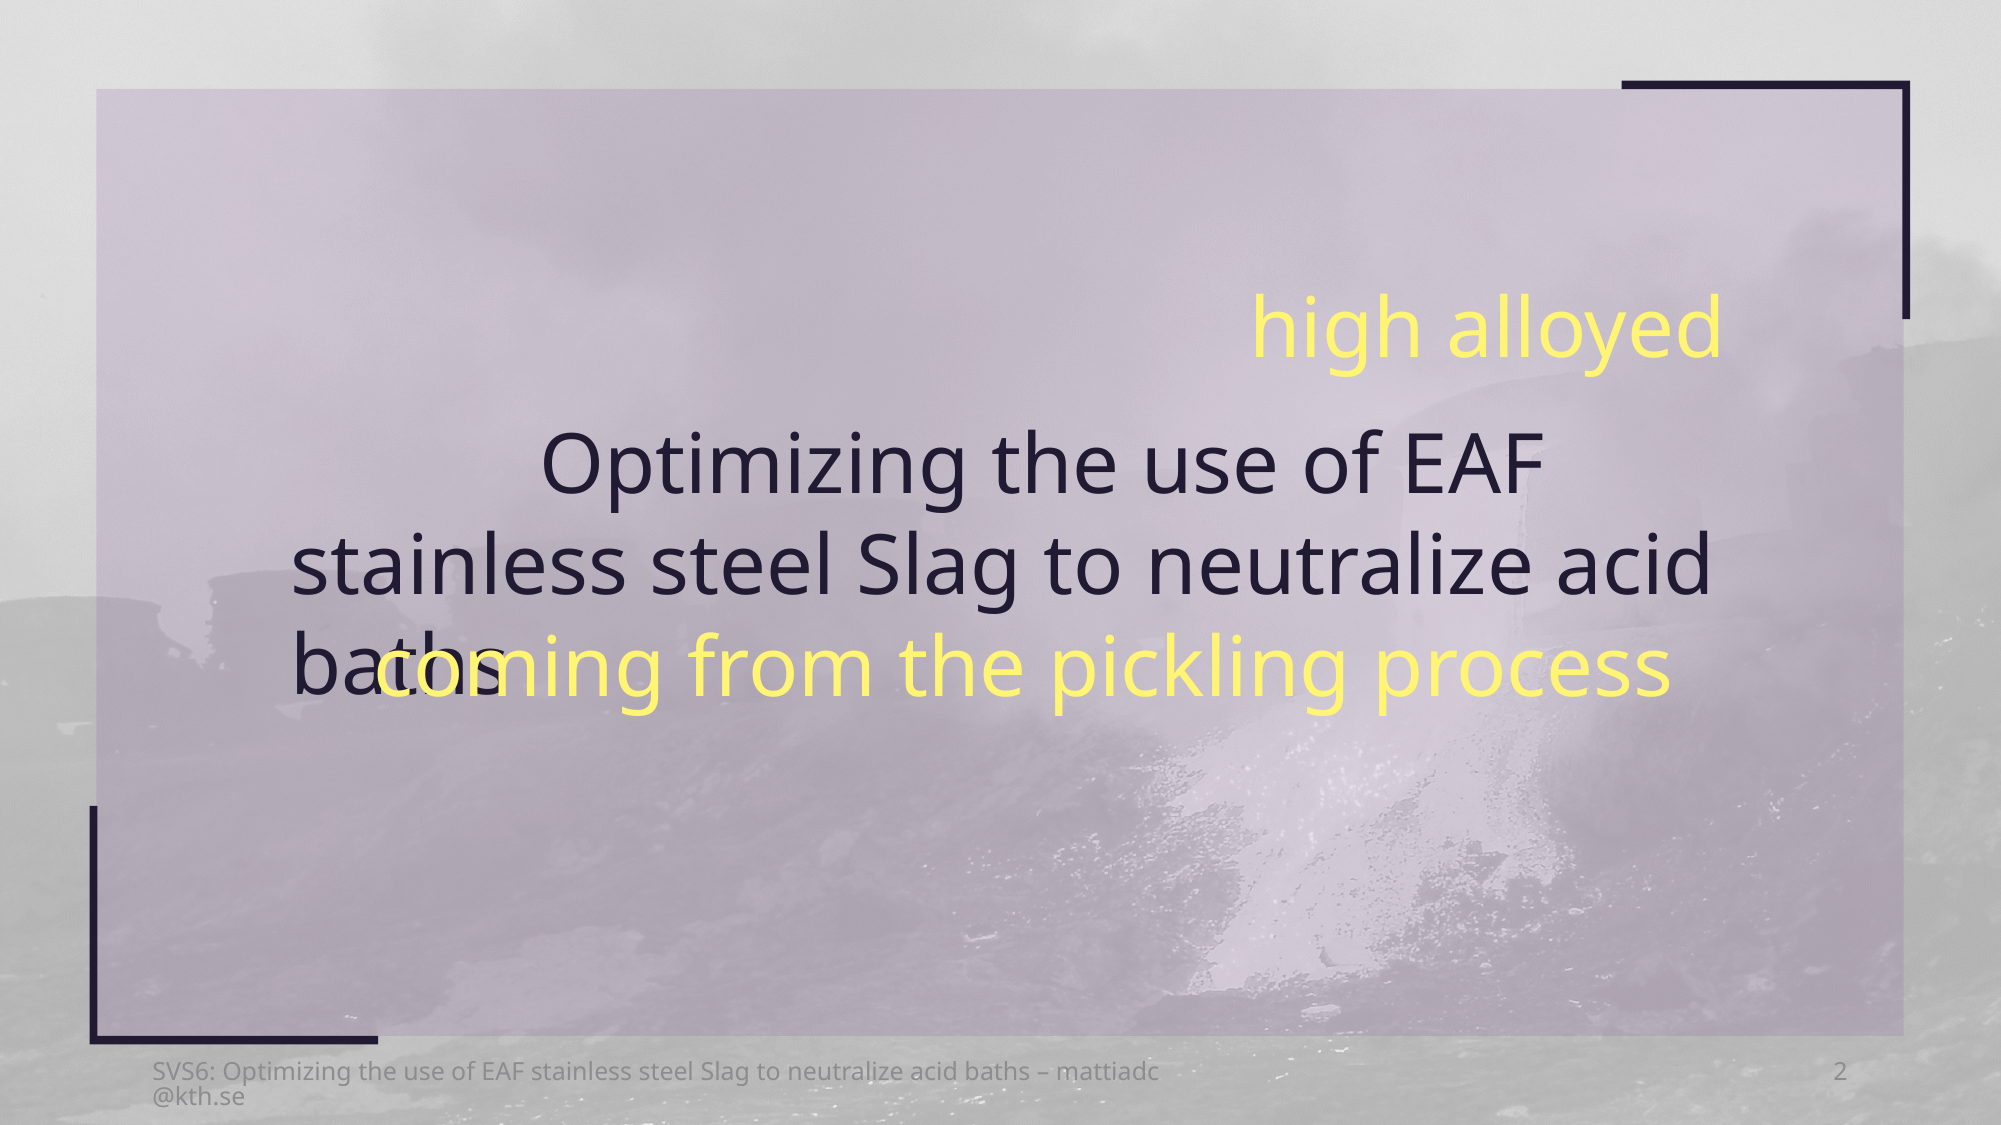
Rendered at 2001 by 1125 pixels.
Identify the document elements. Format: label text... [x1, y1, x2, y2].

footer SVS6: Optimizing the use of EAF stainless steel Slag to neutralize acid baths – mattiadc@kth.se [137, 1042, 1196, 1103]
text_box high alloyed [1234, 266, 1741, 382]
slide_number 2 [1728, 1042, 1863, 1103]
text_box stainless steel Slag to neutralize acid baths [275, 503, 1773, 719]
text_box coming from the pickling process [358, 605, 1690, 721]
text_box Optimizing the use of EAF [524, 402, 1561, 518]
